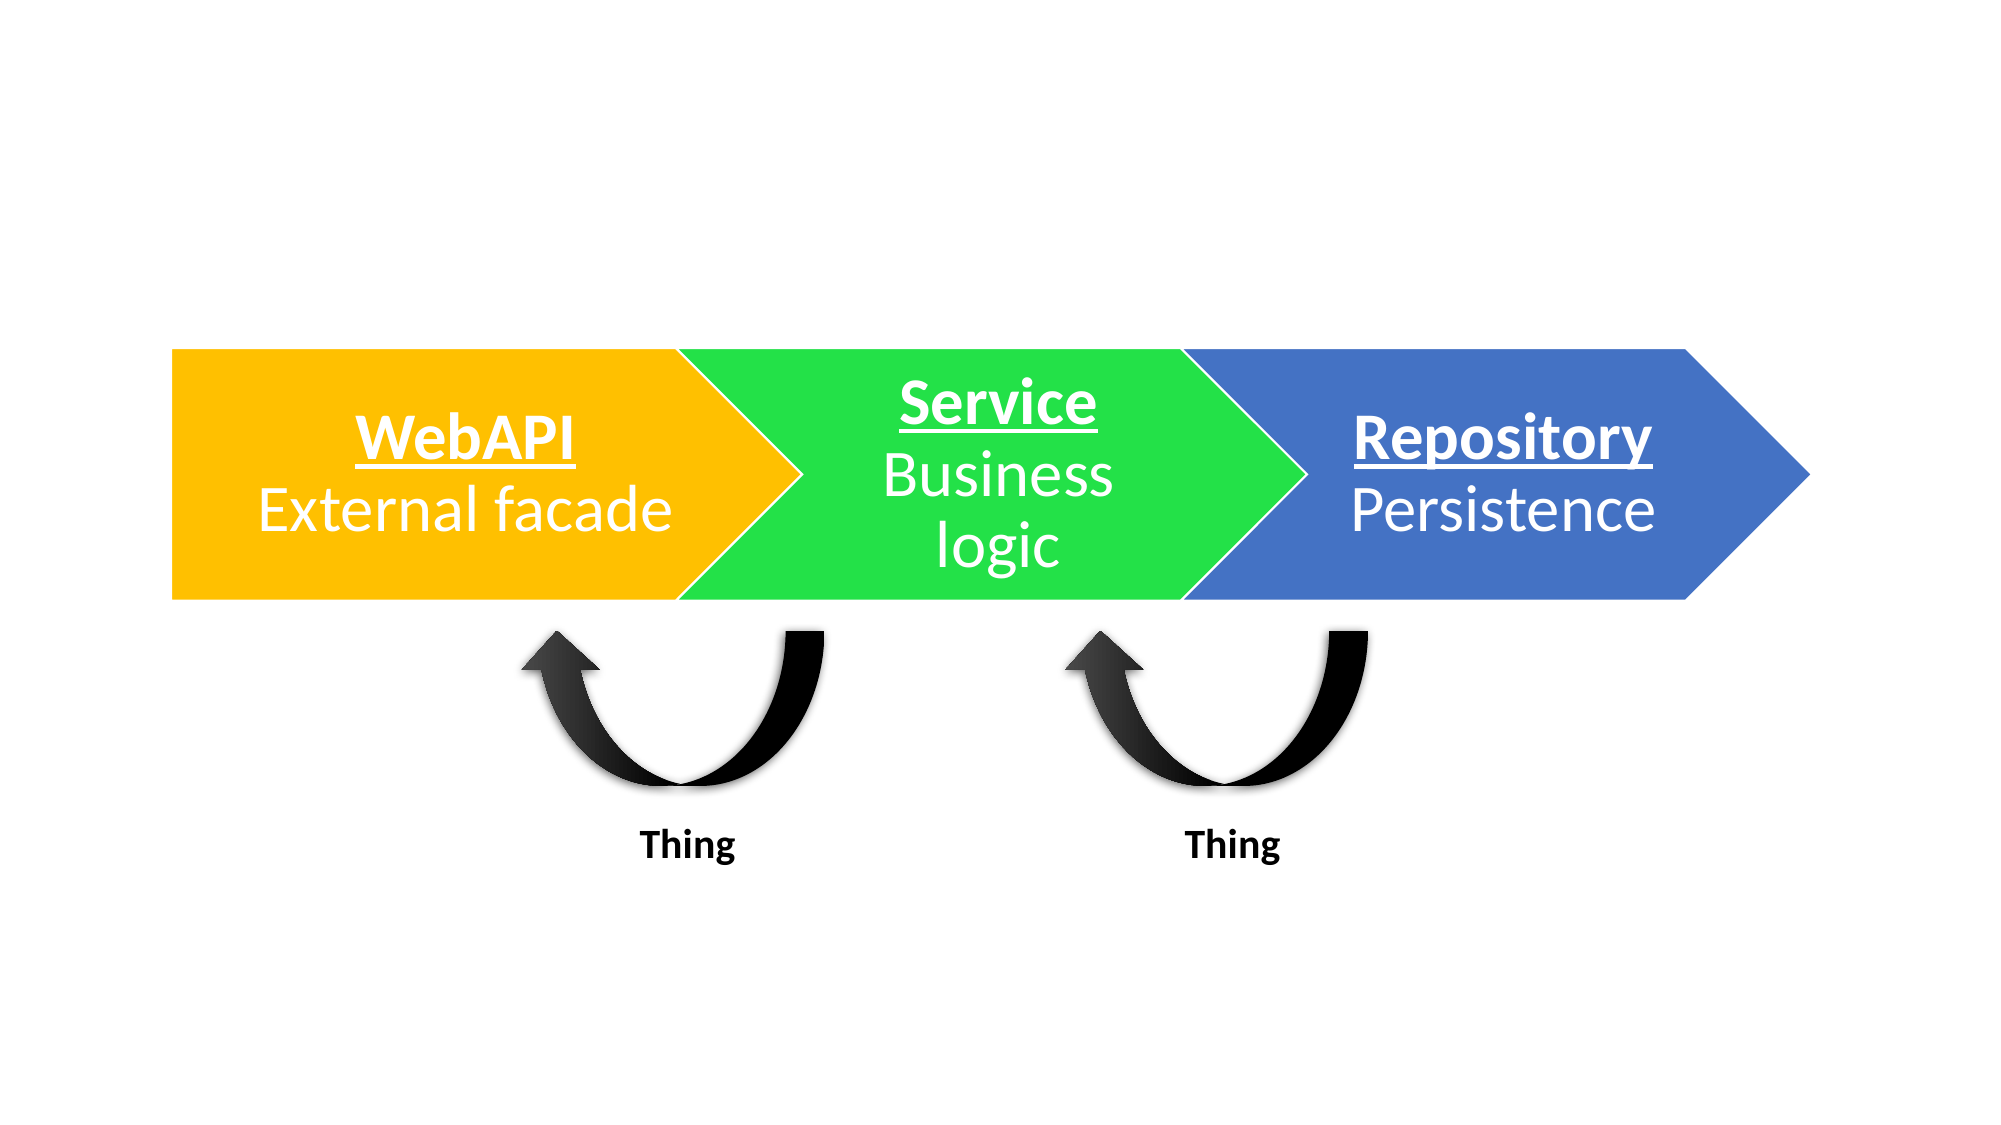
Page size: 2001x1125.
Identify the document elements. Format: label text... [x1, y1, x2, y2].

text_box Thing [624, 809, 760, 875]
text_box Thing [1169, 809, 1305, 875]
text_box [170, 162, 1813, 786]
